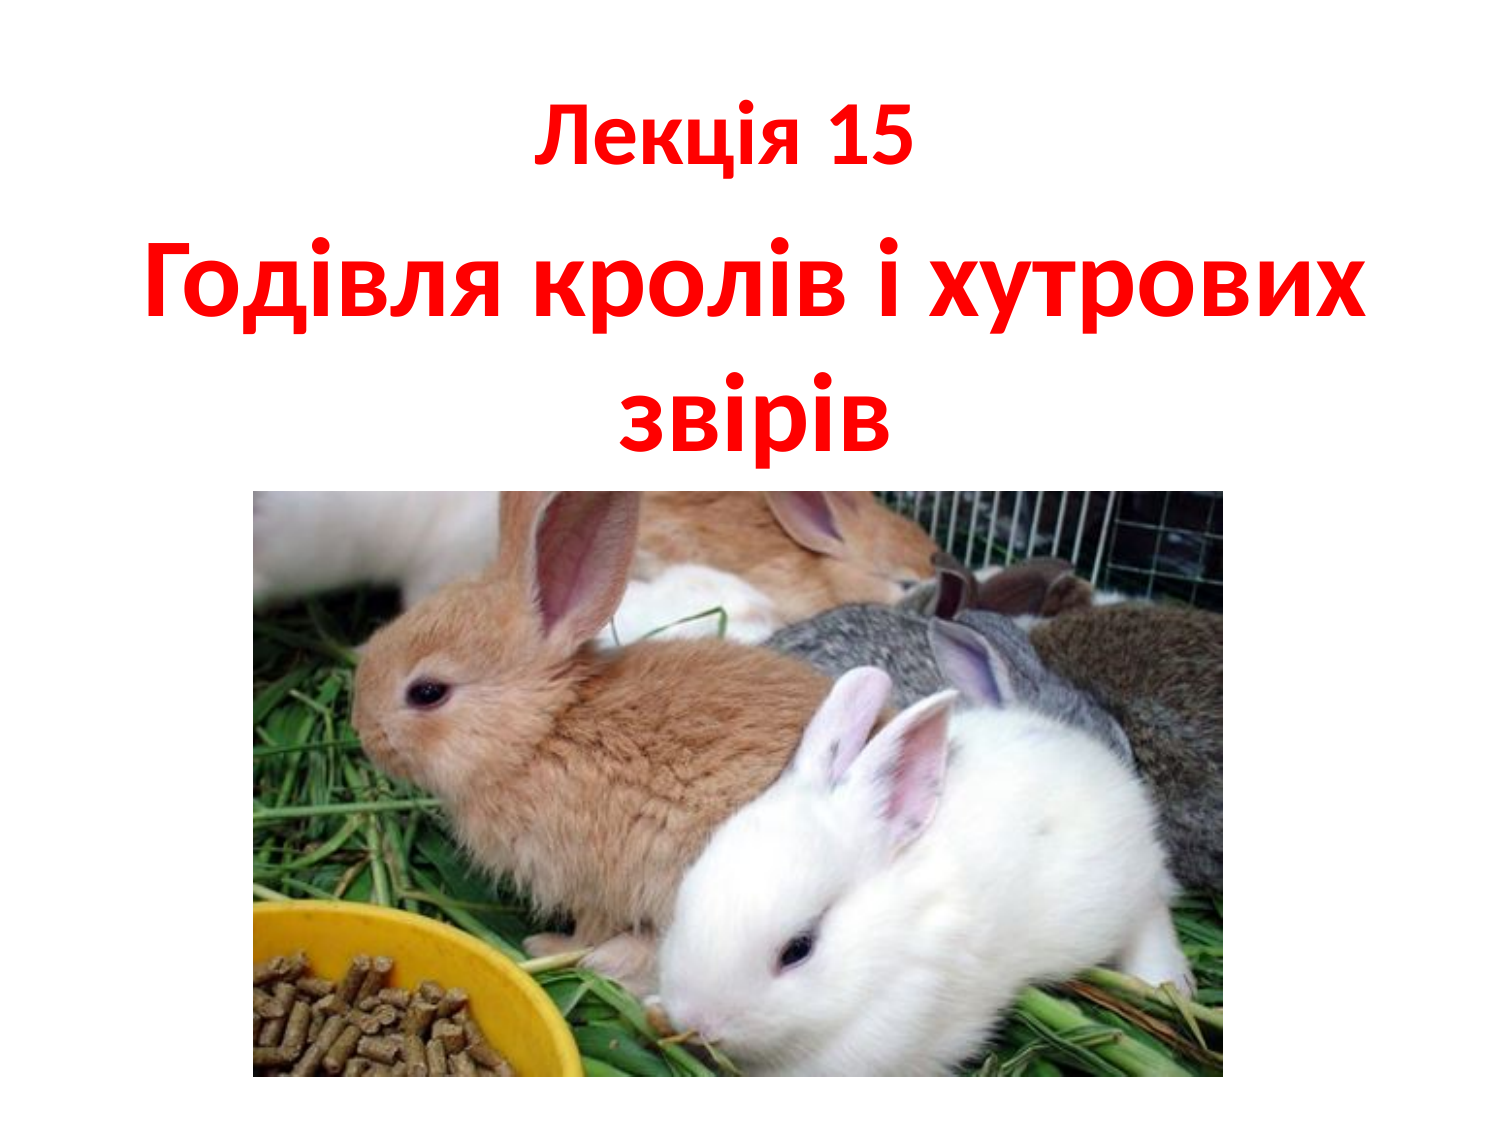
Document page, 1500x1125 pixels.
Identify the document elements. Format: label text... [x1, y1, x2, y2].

picture [253, 491, 1223, 1077]
title Лекція 15 [88, 0, 1364, 196]
subtitle Годівля кролів і хутрових звірів [76, 196, 1436, 713]
